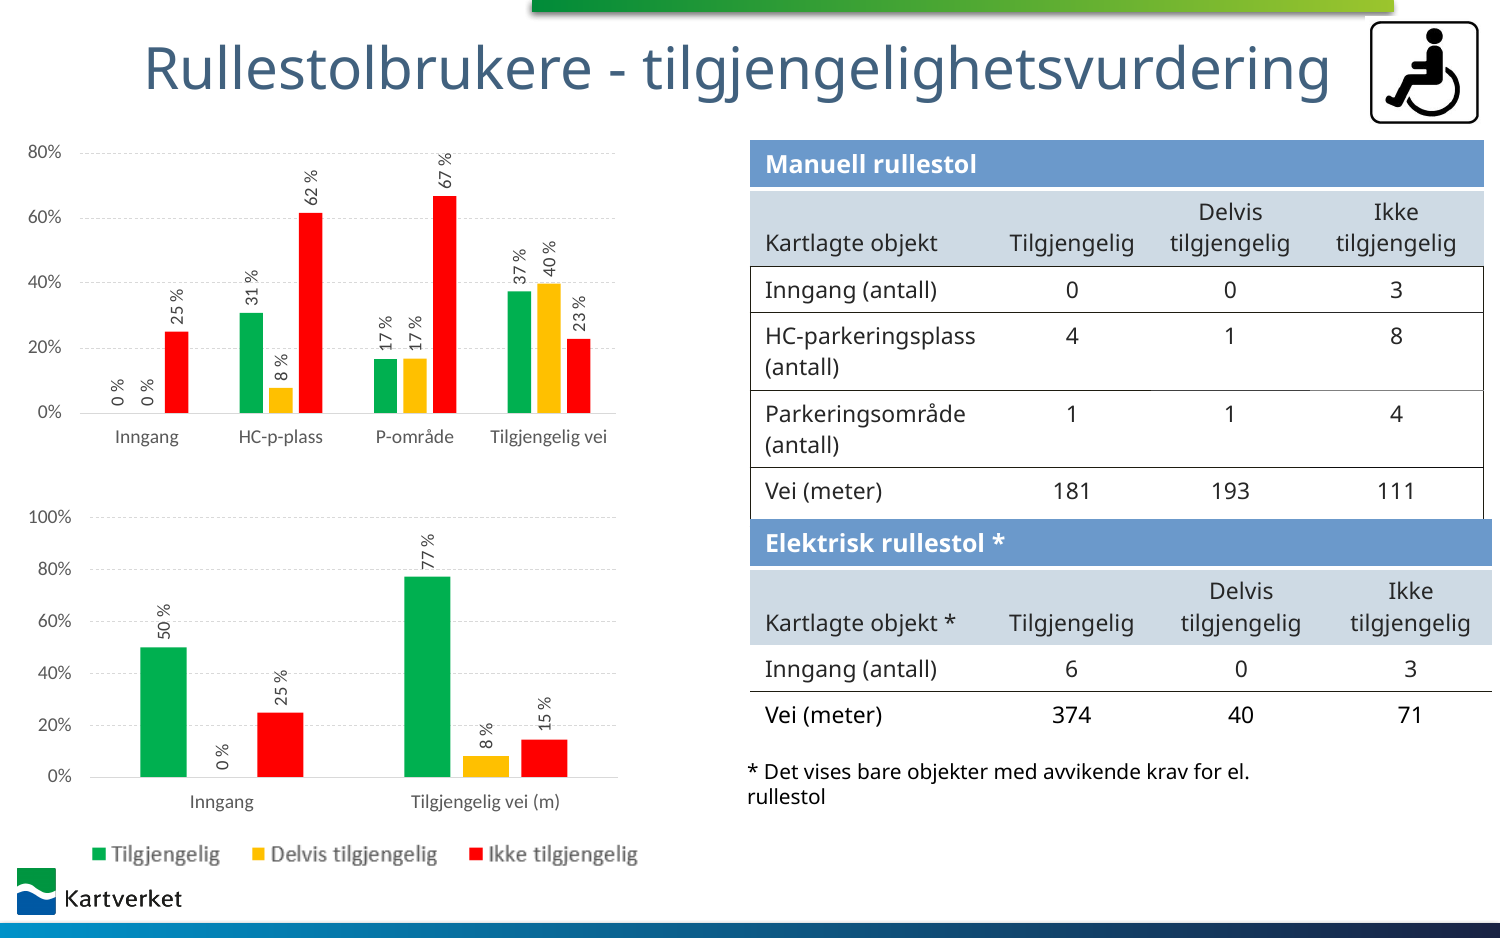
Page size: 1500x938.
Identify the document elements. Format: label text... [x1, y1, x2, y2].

picture [20, 499, 630, 822]
table_cell Parkeringsområde (antall) [751, 391, 994, 467]
picture [20, 135, 629, 457]
table_cell HC-parkeringsplass (antall) [751, 313, 994, 390]
table_cell Delvis tilgjengelig [1151, 191, 1310, 266]
table_cell 1 [994, 391, 1151, 467]
table_header Manuell rullestol [750, 140, 1484, 187]
table_cell 0 [1151, 267, 1310, 312]
table_cell 8 [1310, 313, 1483, 390]
text_box * Det vises bare objekter med avvikende krav for el. rullestol [732, 751, 1317, 816]
table_cell 71 [1330, 692, 1492, 738]
table_cell 181 [994, 468, 1151, 519]
table_cell 1 [1151, 313, 1310, 390]
table_cell Tilgjengelig [991, 570, 1153, 645]
picture [1365, 16, 1484, 129]
table_cell 6 [991, 645, 1153, 691]
text_box Rullestolbrukere - tilgjengelighetsvurdering [39, 12, 1348, 109]
table_cell 3 [1310, 267, 1483, 312]
table_cell Kartlagte objekt * [750, 570, 991, 645]
table_cell 0 [994, 267, 1151, 312]
table_cell 0 [1153, 645, 1330, 691]
table_cell Vei (meter) [751, 468, 994, 519]
table_cell Kartlagte objekt [750, 191, 994, 266]
table_cell 1 [1151, 391, 1310, 467]
table_header Elektrisk rullestol * [750, 519, 1492, 566]
table_cell Inngang (antall) [751, 267, 994, 312]
table_cell 111 [1310, 468, 1483, 519]
picture [86, 838, 643, 870]
table_cell 3 [1330, 645, 1492, 691]
table_cell Inngang (antall) [750, 645, 991, 691]
table_cell 40 [1153, 692, 1330, 738]
table_cell 4 [1310, 391, 1483, 467]
table_cell Tilgjengelig [994, 191, 1151, 266]
table_cell Ikke tilgjengelig [1330, 570, 1492, 645]
table_cell 374 [991, 692, 1153, 738]
table_cell 193 [1151, 468, 1310, 519]
table_cell Vei (meter) [750, 692, 991, 738]
table_cell Delvis tilgjengelig [1153, 570, 1330, 645]
table_cell Ikke tilgjengelig [1310, 191, 1484, 266]
table_cell 4 [994, 313, 1151, 390]
